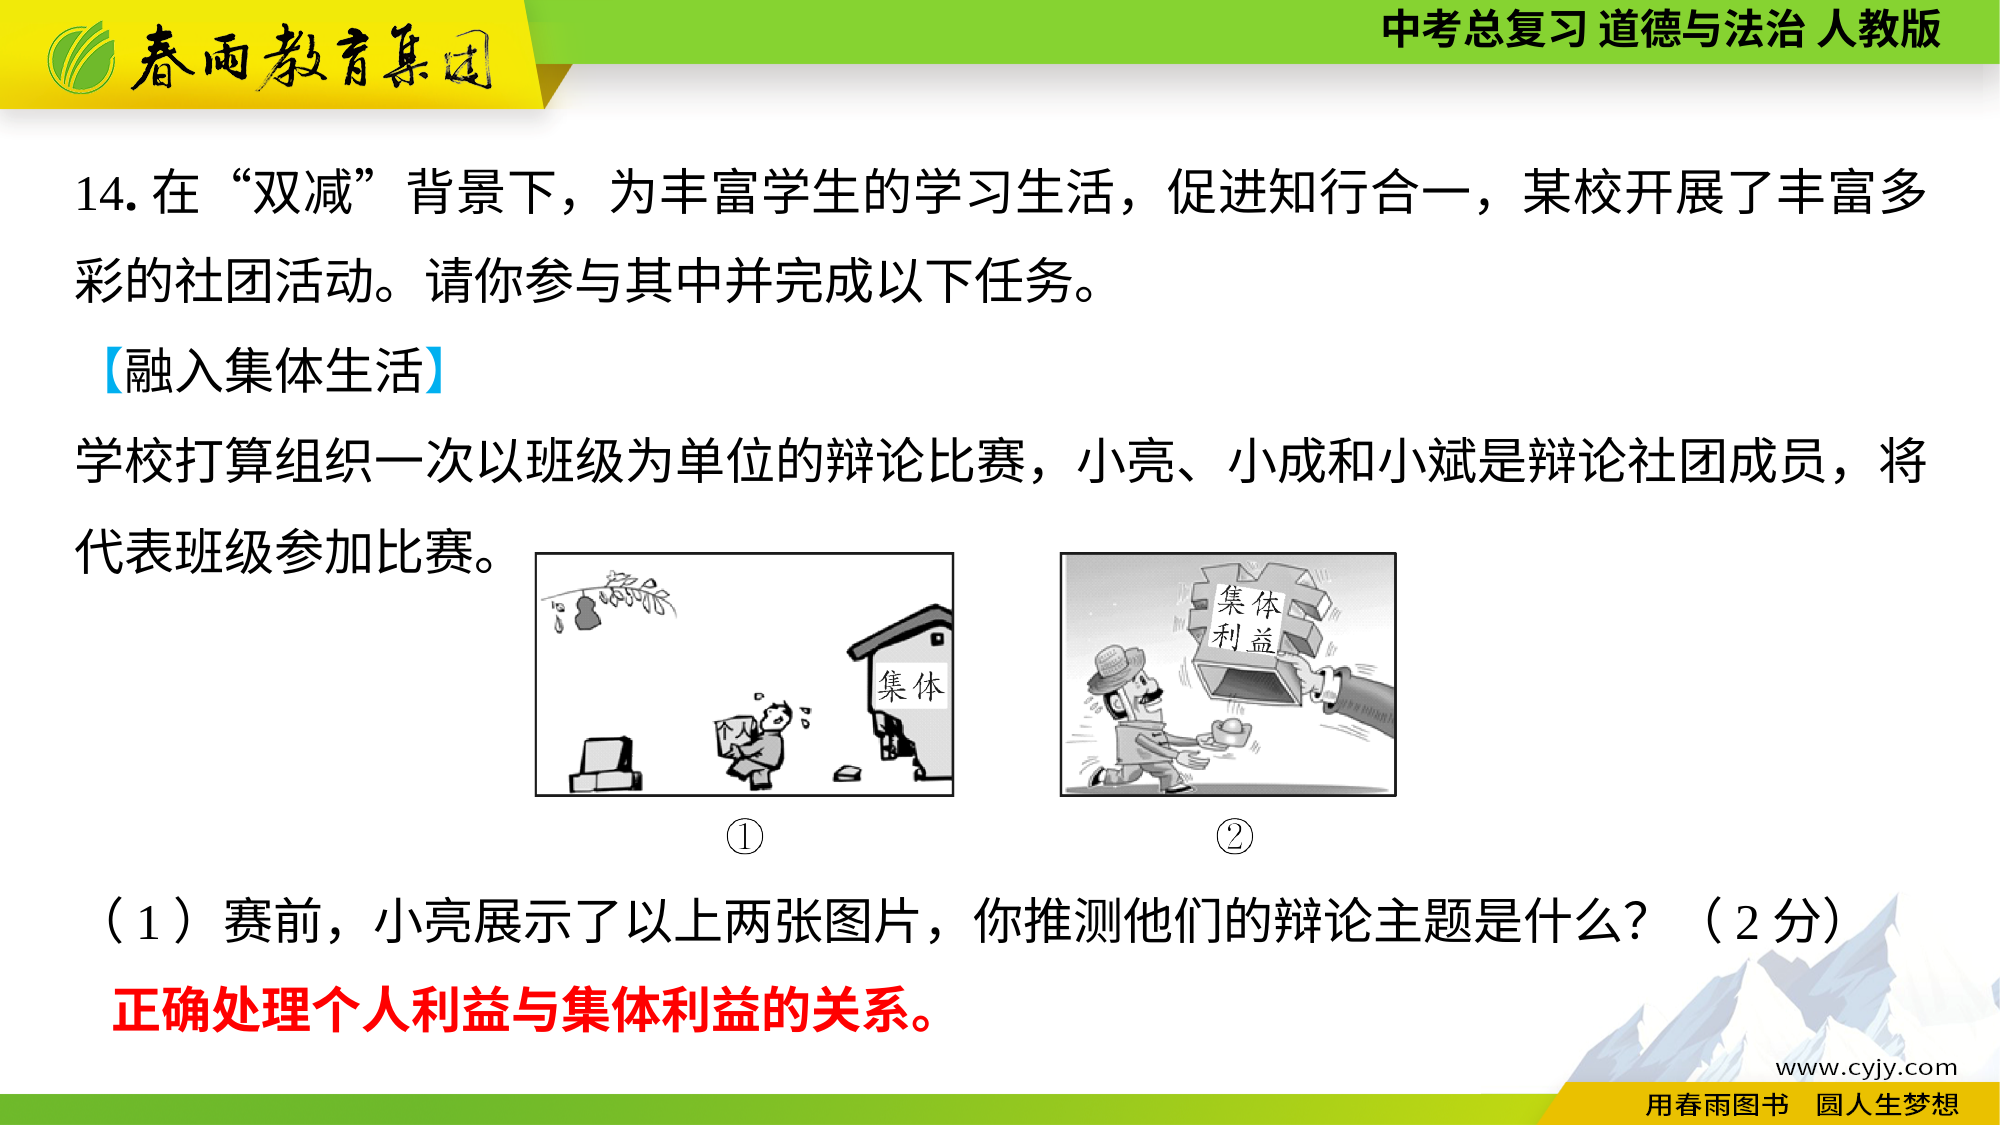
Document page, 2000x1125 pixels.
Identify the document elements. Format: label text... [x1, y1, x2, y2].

text_box 正确处理个人利益与集体利益的关系。 [96, 940, 977, 1046]
text_box （1）赛前，小亮展示了以上两张图片，你推测他们的辩论主题是什么？（2分） [59, 851, 1944, 957]
picture [0, 0, 2000, 1125]
list 14.在“双减”背景下，为丰富学生的学习生活，促进知行合一，某校开展了丰富多彩的社团活动。请你参与其中并完成以下任务。 【融入集体生活】 学校打算组织一次以班级为单位的辩论比赛，小亮、小成和小斌是辩论社团成员，将代表班级参加比赛。 [59, 122, 1944, 581]
